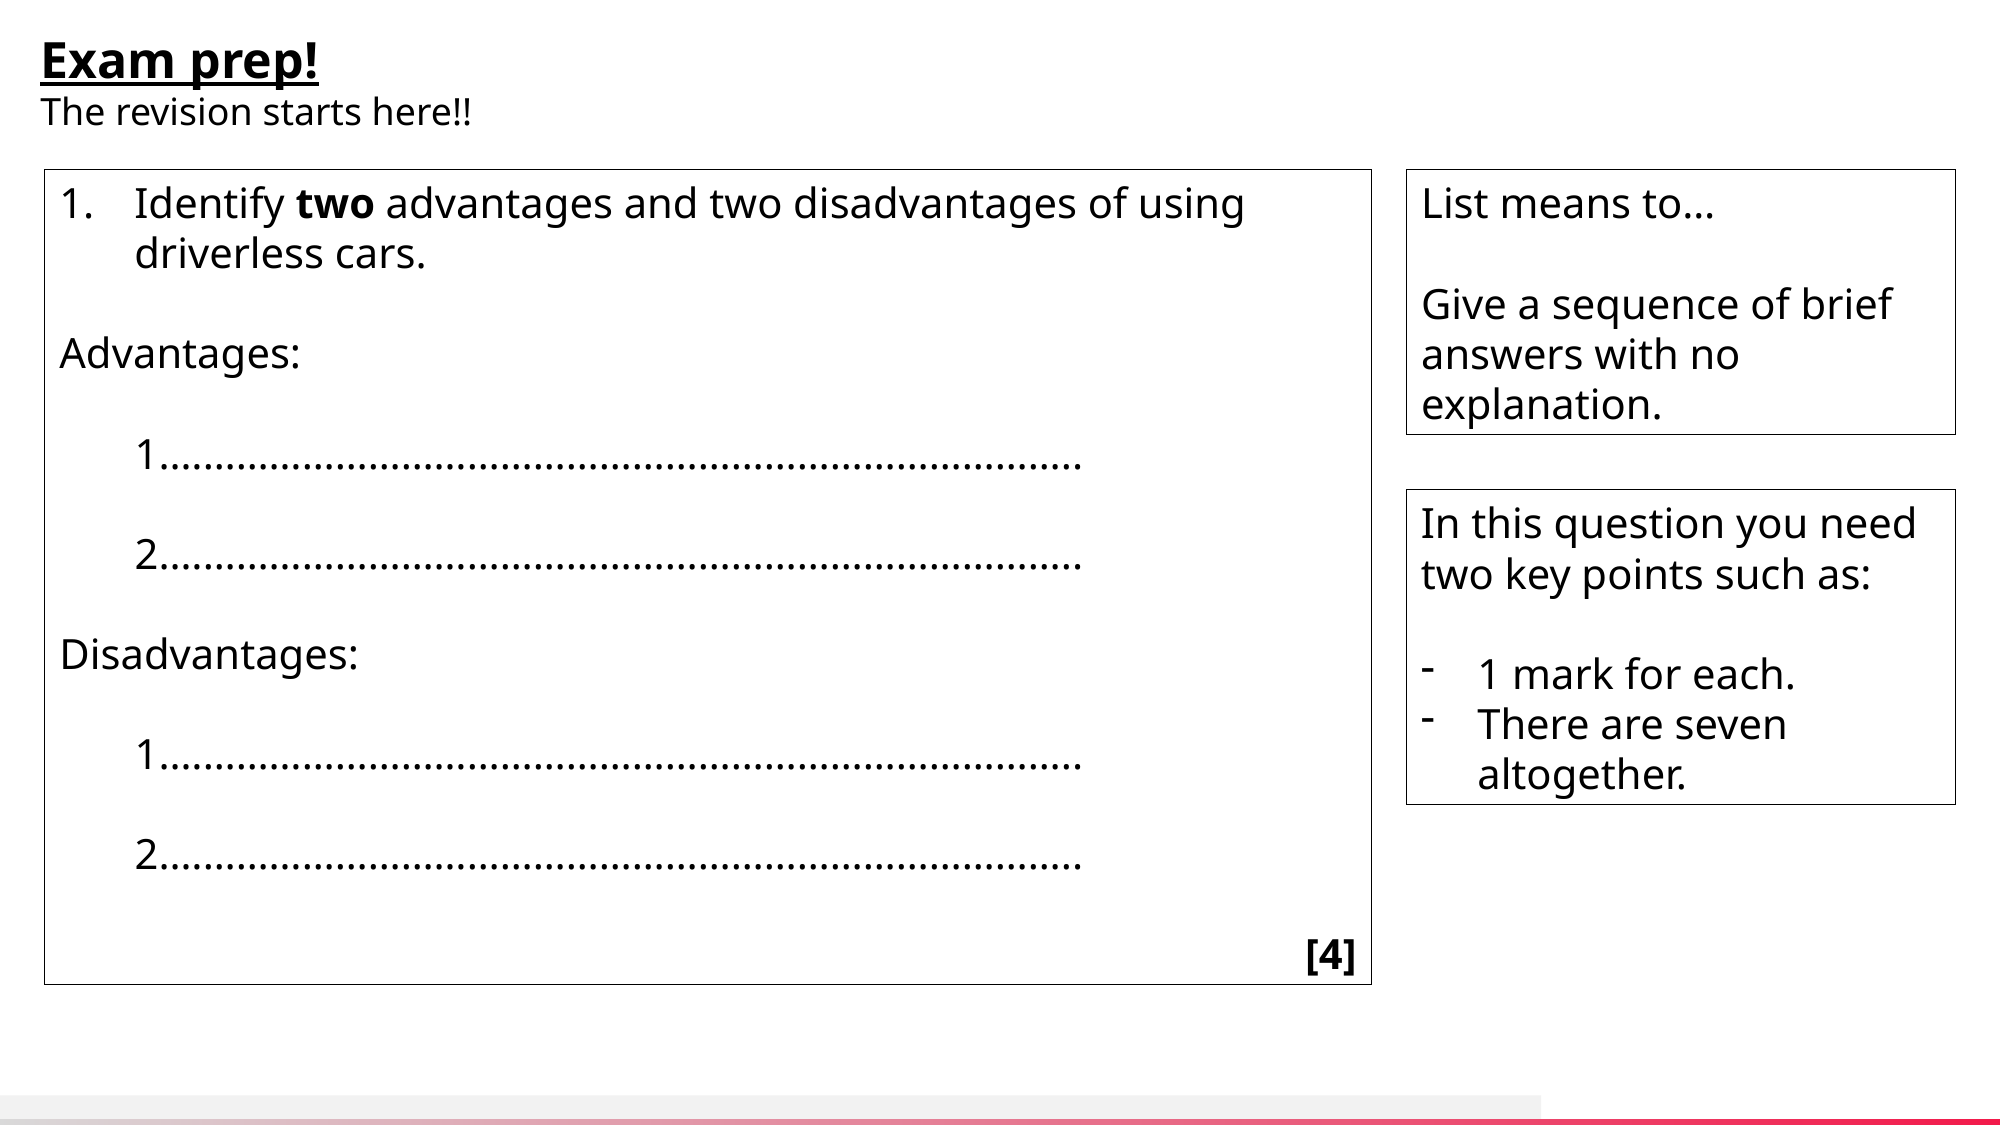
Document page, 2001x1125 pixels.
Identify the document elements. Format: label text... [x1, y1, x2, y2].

text_box Exam prep! The revision starts here!! [25, 21, 1095, 141]
text_box In this question you need two key points such as: 1 mark for each. There are seven altogether. [1406, 489, 1956, 805]
text_box Identify two advantages and two disadvantages of using driverless cars. Advantages: 1.……………………………………………………………………….. 2.……………………………………………………………………….. Disadvantages: 1.……………………………………………………………………….. 2.……………………………………………………………………….. [4] [44, 169, 1372, 985]
text_box List means to… Give a sequence of brief answers with no explanation. [1406, 169, 1956, 435]
